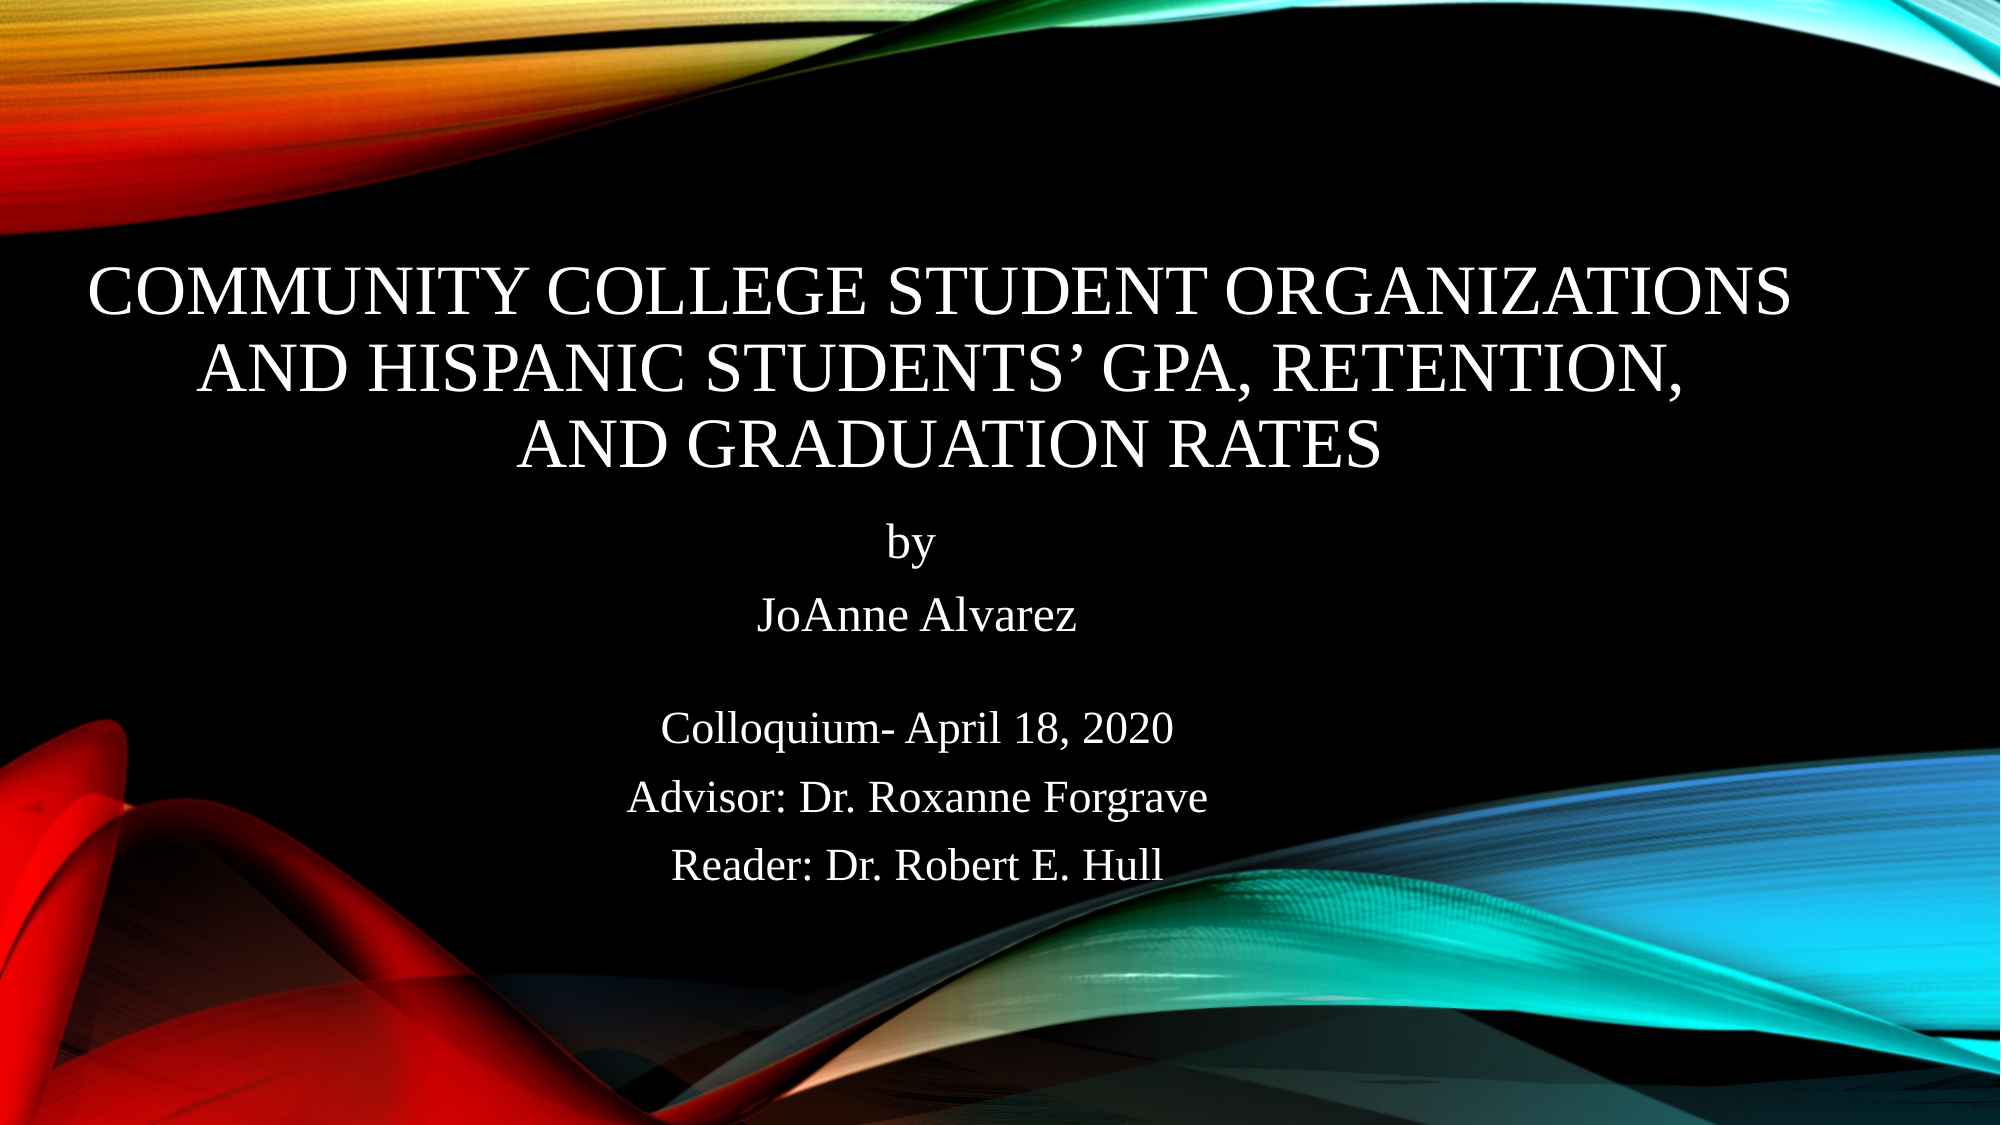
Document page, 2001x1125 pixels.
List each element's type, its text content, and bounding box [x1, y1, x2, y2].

title community college student organizations and Hispanic students’ gpa, retention, and graduation rates [42, 225, 1858, 591]
picture [0, 0, 2000, 237]
picture [0, 717, 2000, 1125]
subtitle by JoAnne Alvarez Colloquium- April 18, 2020 Advisor: Dr. Roxanne Forgrave Reader: Dr. Robert E. Hull [142, 508, 1693, 900]
